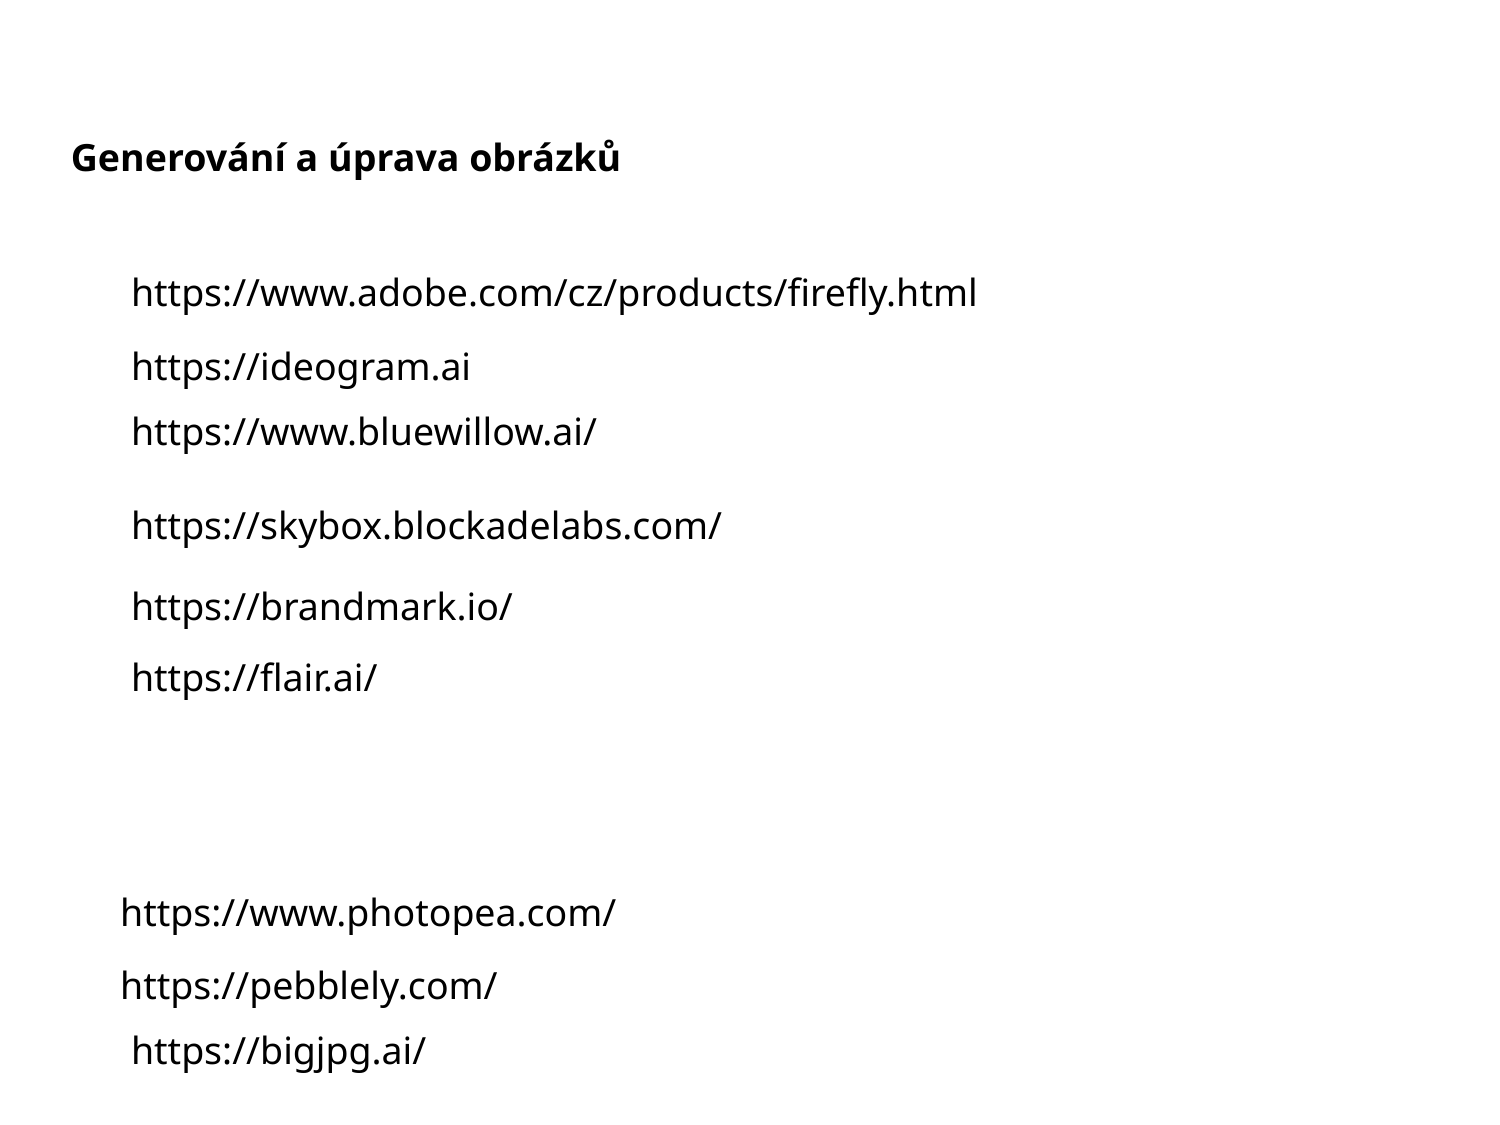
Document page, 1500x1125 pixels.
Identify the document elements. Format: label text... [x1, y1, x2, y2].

text_box Generování a úprava obrázků [56, 126, 637, 187]
text_box https://www.adobe.com/cz/products/firefly.html [116, 261, 1026, 322]
text_box https://ideogram.ai [116, 335, 867, 396]
text_box https://bigjpg.ai/ [116, 1019, 867, 1080]
text_box https://www.bluewillow.ai/ [116, 400, 867, 461]
text_box https://pebblely.com/ [105, 955, 856, 1015]
text_box https://brandmark.io/ [116, 575, 867, 636]
text_box https://flair.ai/ [116, 647, 867, 707]
text_box https://skybox.blockadelabs.com/ [116, 494, 867, 555]
text_box https://www.photopea.com/ [105, 881, 856, 941]
